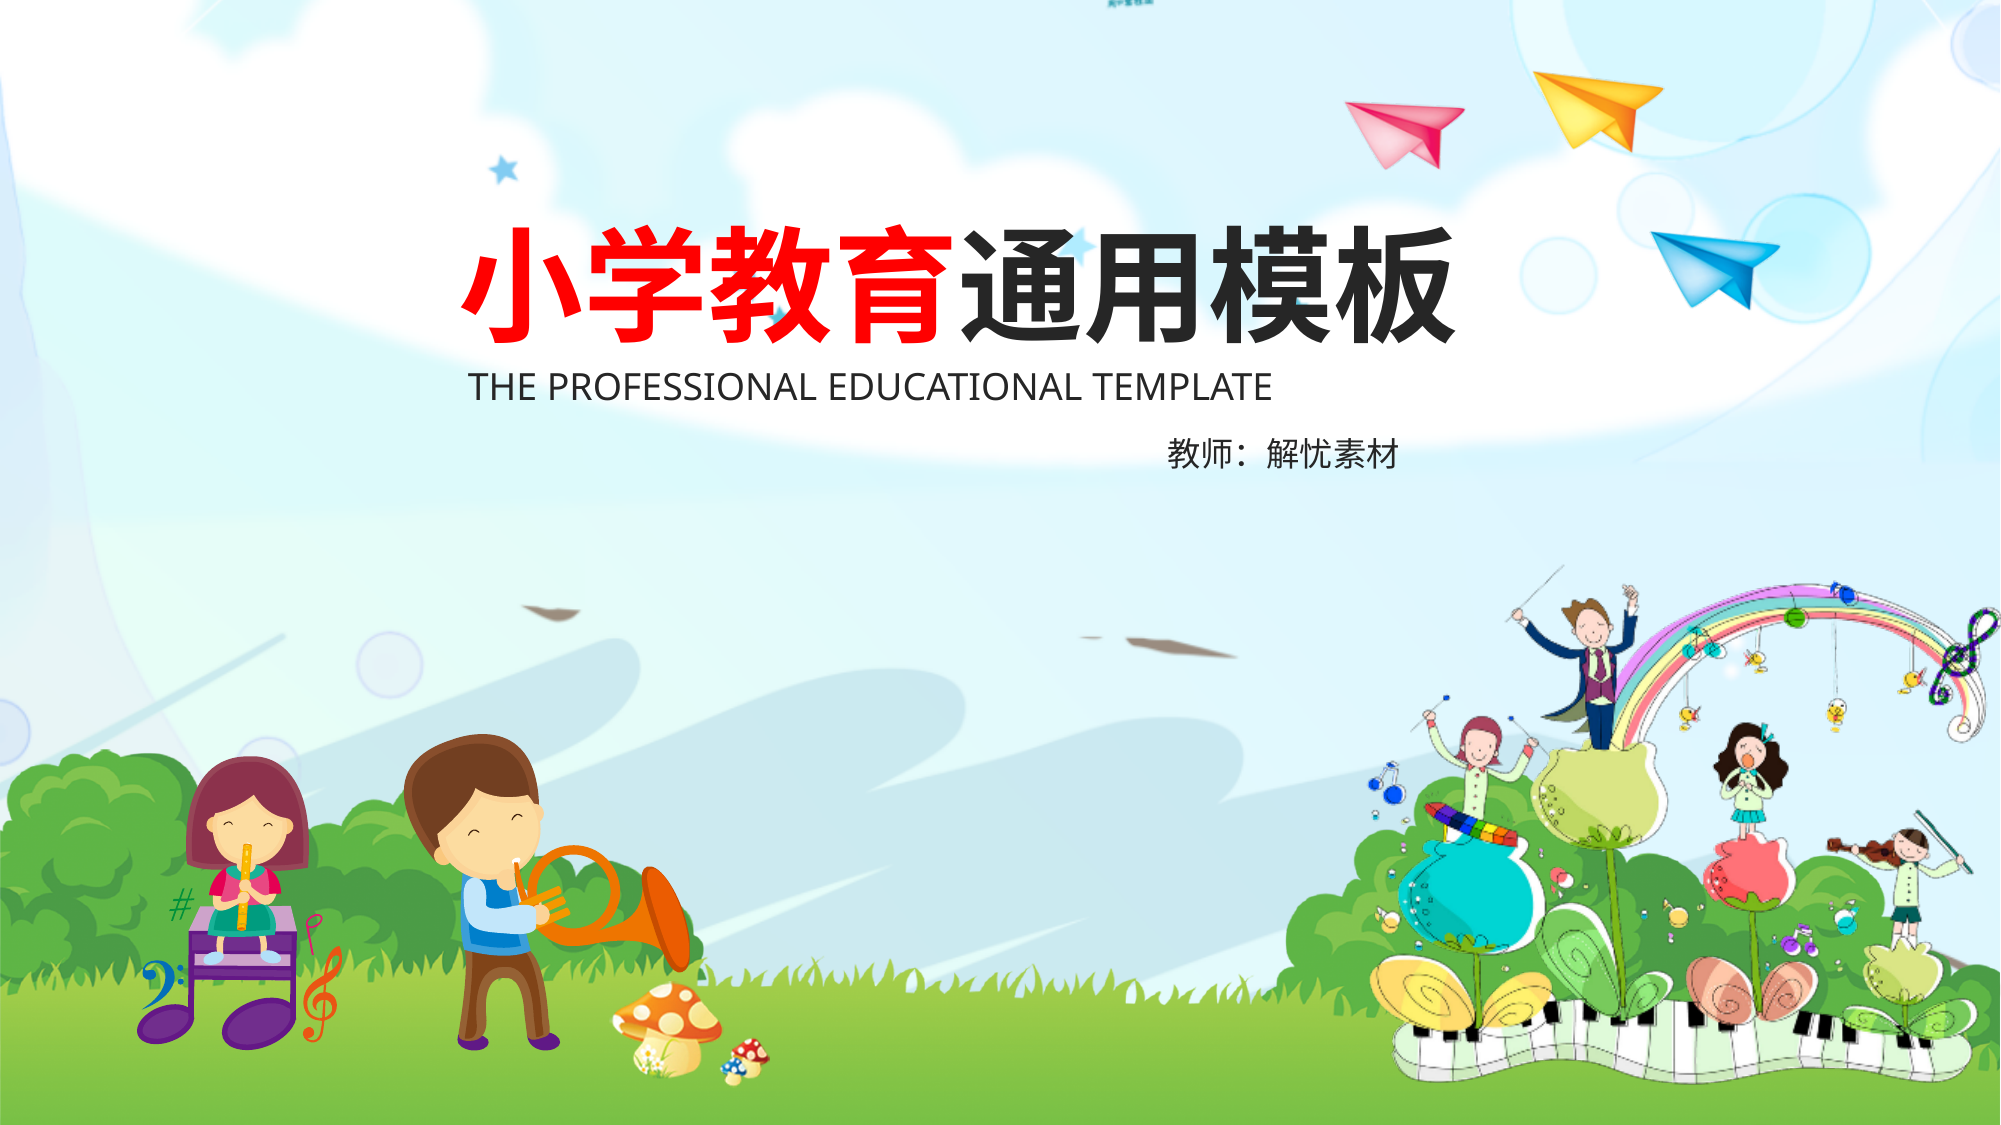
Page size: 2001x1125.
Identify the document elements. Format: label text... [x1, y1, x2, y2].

text_box 教师：解忧素材 [1152, 425, 1541, 481]
text_box THE PROFESSIONAL EDUCATIONAL TEMPLATE [453, 355, 1547, 416]
text_box 小学教育通用模板 [443, 200, 1557, 366]
picture [0, 0, 2001, 1125]
